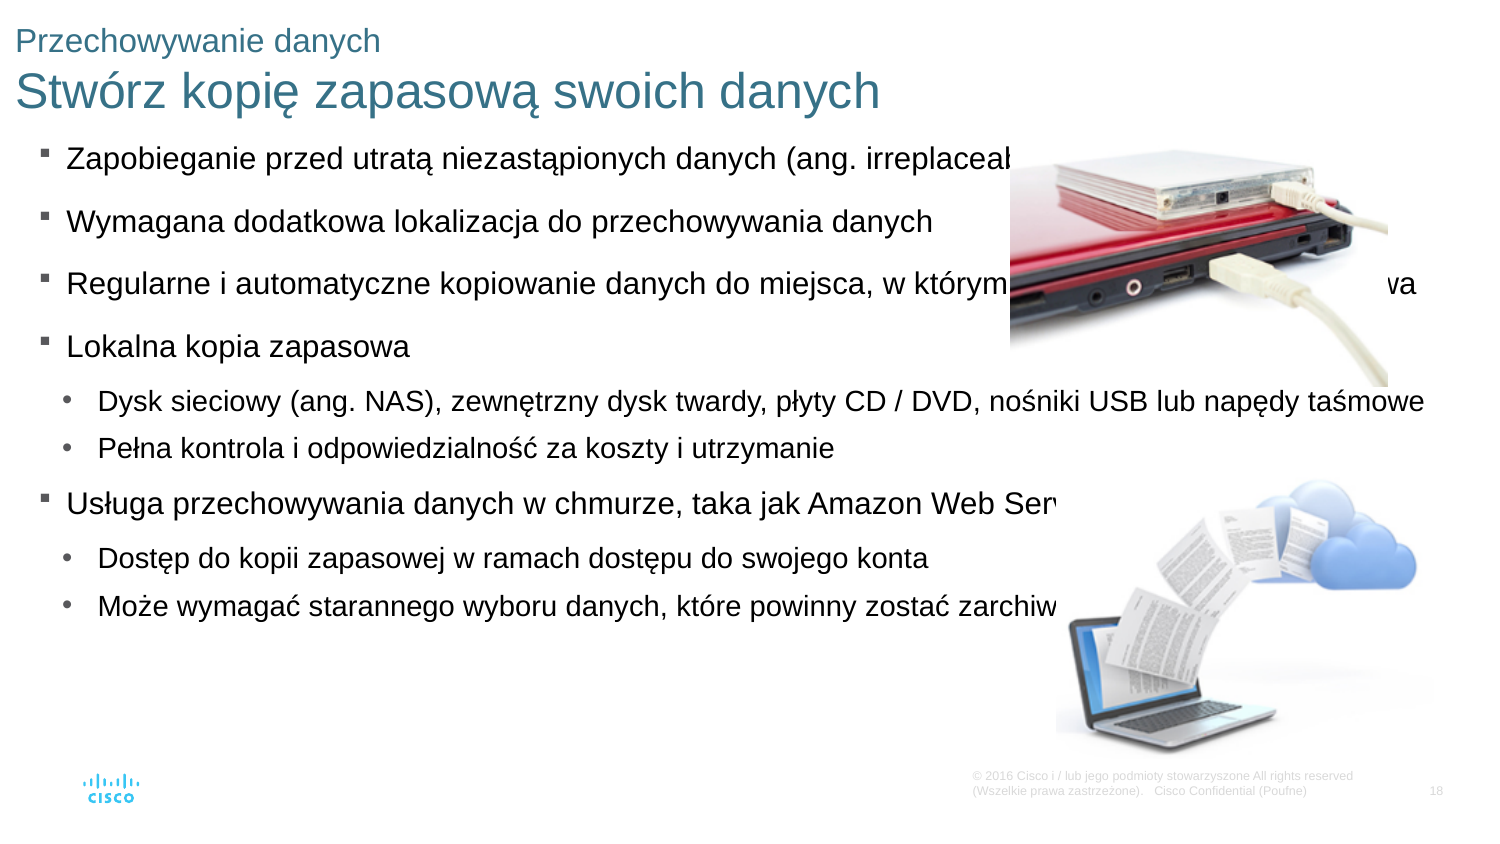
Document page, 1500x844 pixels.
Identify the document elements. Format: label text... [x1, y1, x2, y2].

list Zapobieganie przed utratą niezastąpionych danych (ang. irreplaceable data) Wymagana dodatkowa lokalizacja do przechowywania danych Regularne i automatyczne kopiowanie danych do miejsca, w którym znajduje się kopia zapasowa Lokalna kopia zapasowa Dysk sieciowy (ang. NAS), zewnętrzny dysk twardy, płyty CD / DVD, nośniki USB lub napędy taśmowe Pełna kontrola i odpowiedzialność za koszty i utrzymanie Usługa przechowywania danych w chmurze, taka jak Amazon Web Services (AWS) Dostęp do kopii zapasowej w ramach dostępu do swojego konta Może wymagać starannego wyboru danych, które powinny zostać zarchiwizowane [23, 131, 1476, 813]
picture [1055, 471, 1434, 760]
title Przechowywanie danych Stwórz kopię zapasową swoich danych [0, 6, 1500, 131]
picture [1010, 124, 1388, 387]
